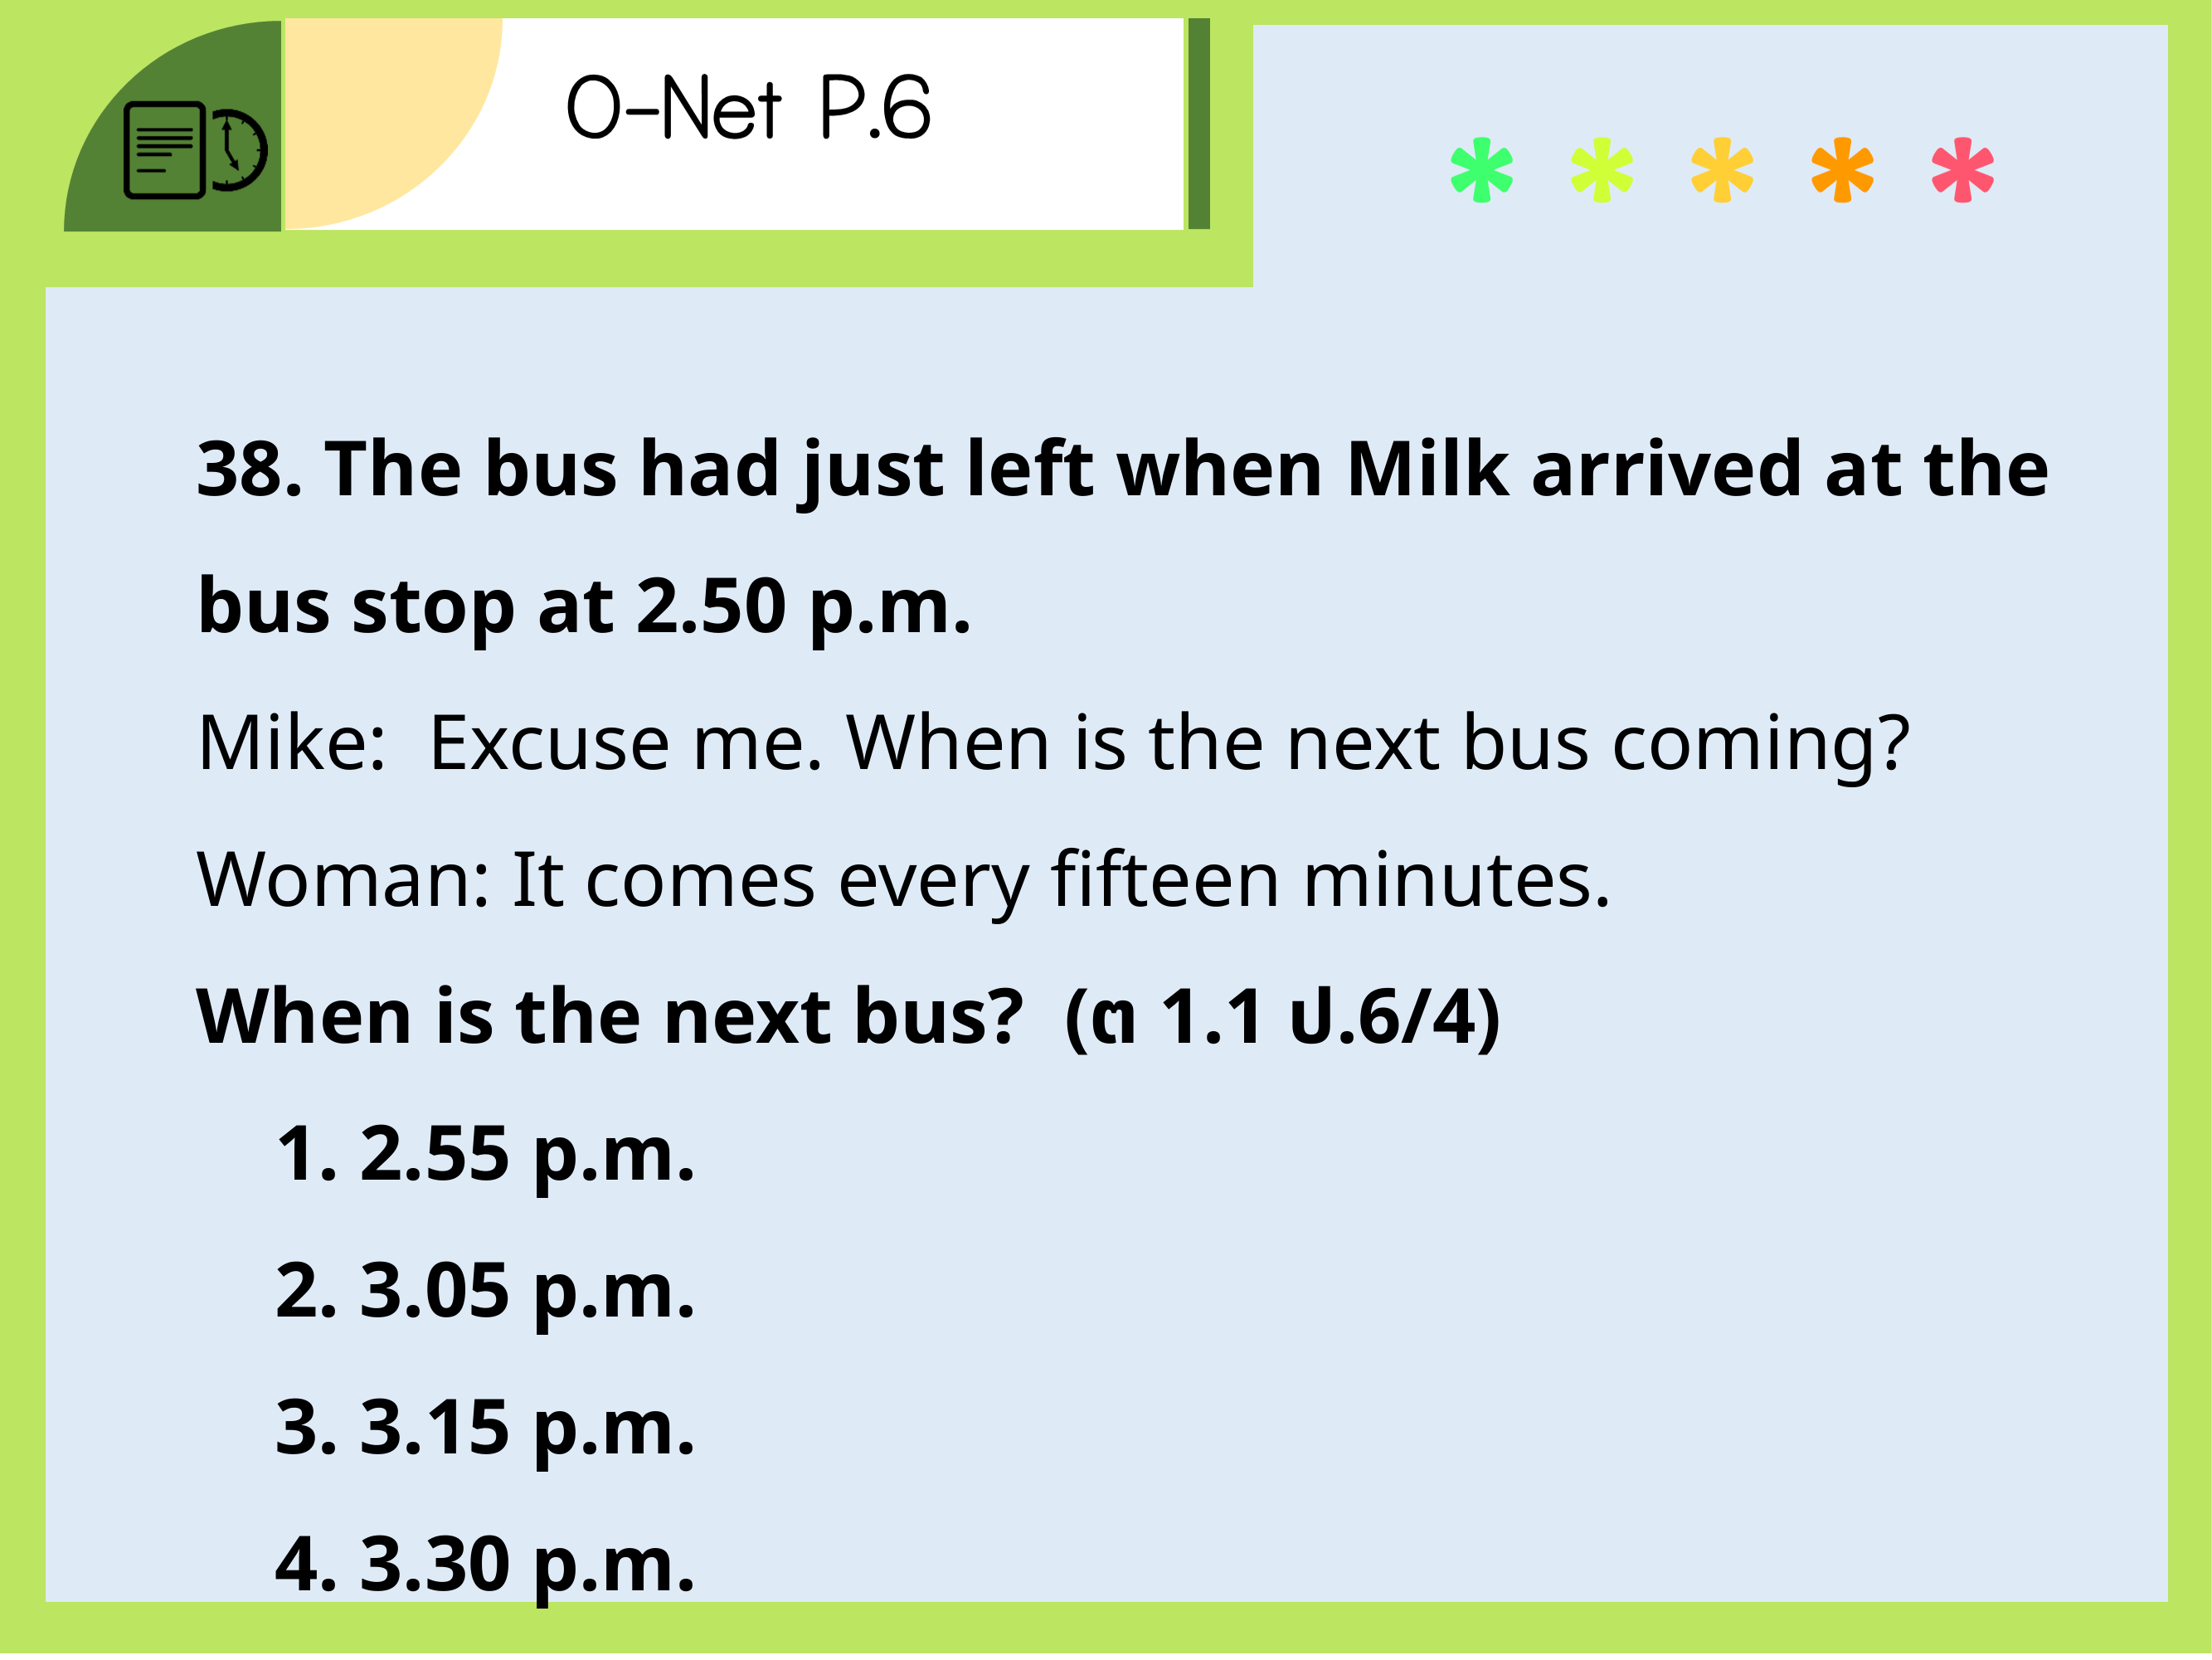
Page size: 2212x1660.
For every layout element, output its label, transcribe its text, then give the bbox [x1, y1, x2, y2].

text_box 38. The bus had just left when Milk arrived at the bus stop at 2.50 p.m. Mike: Excuse me. When is the next bus coming? Woman: It comes every fifteen minutes. When is the next bus? (ต 1.1 ป.6/4) 1. 2.55 p.m. 2. 3.05 p.m. 3. 3.15 p.m. 4. 3.30 p.m. [183, 1653, 2089, 1659]
picture [0, 0, 2212, 1653]
